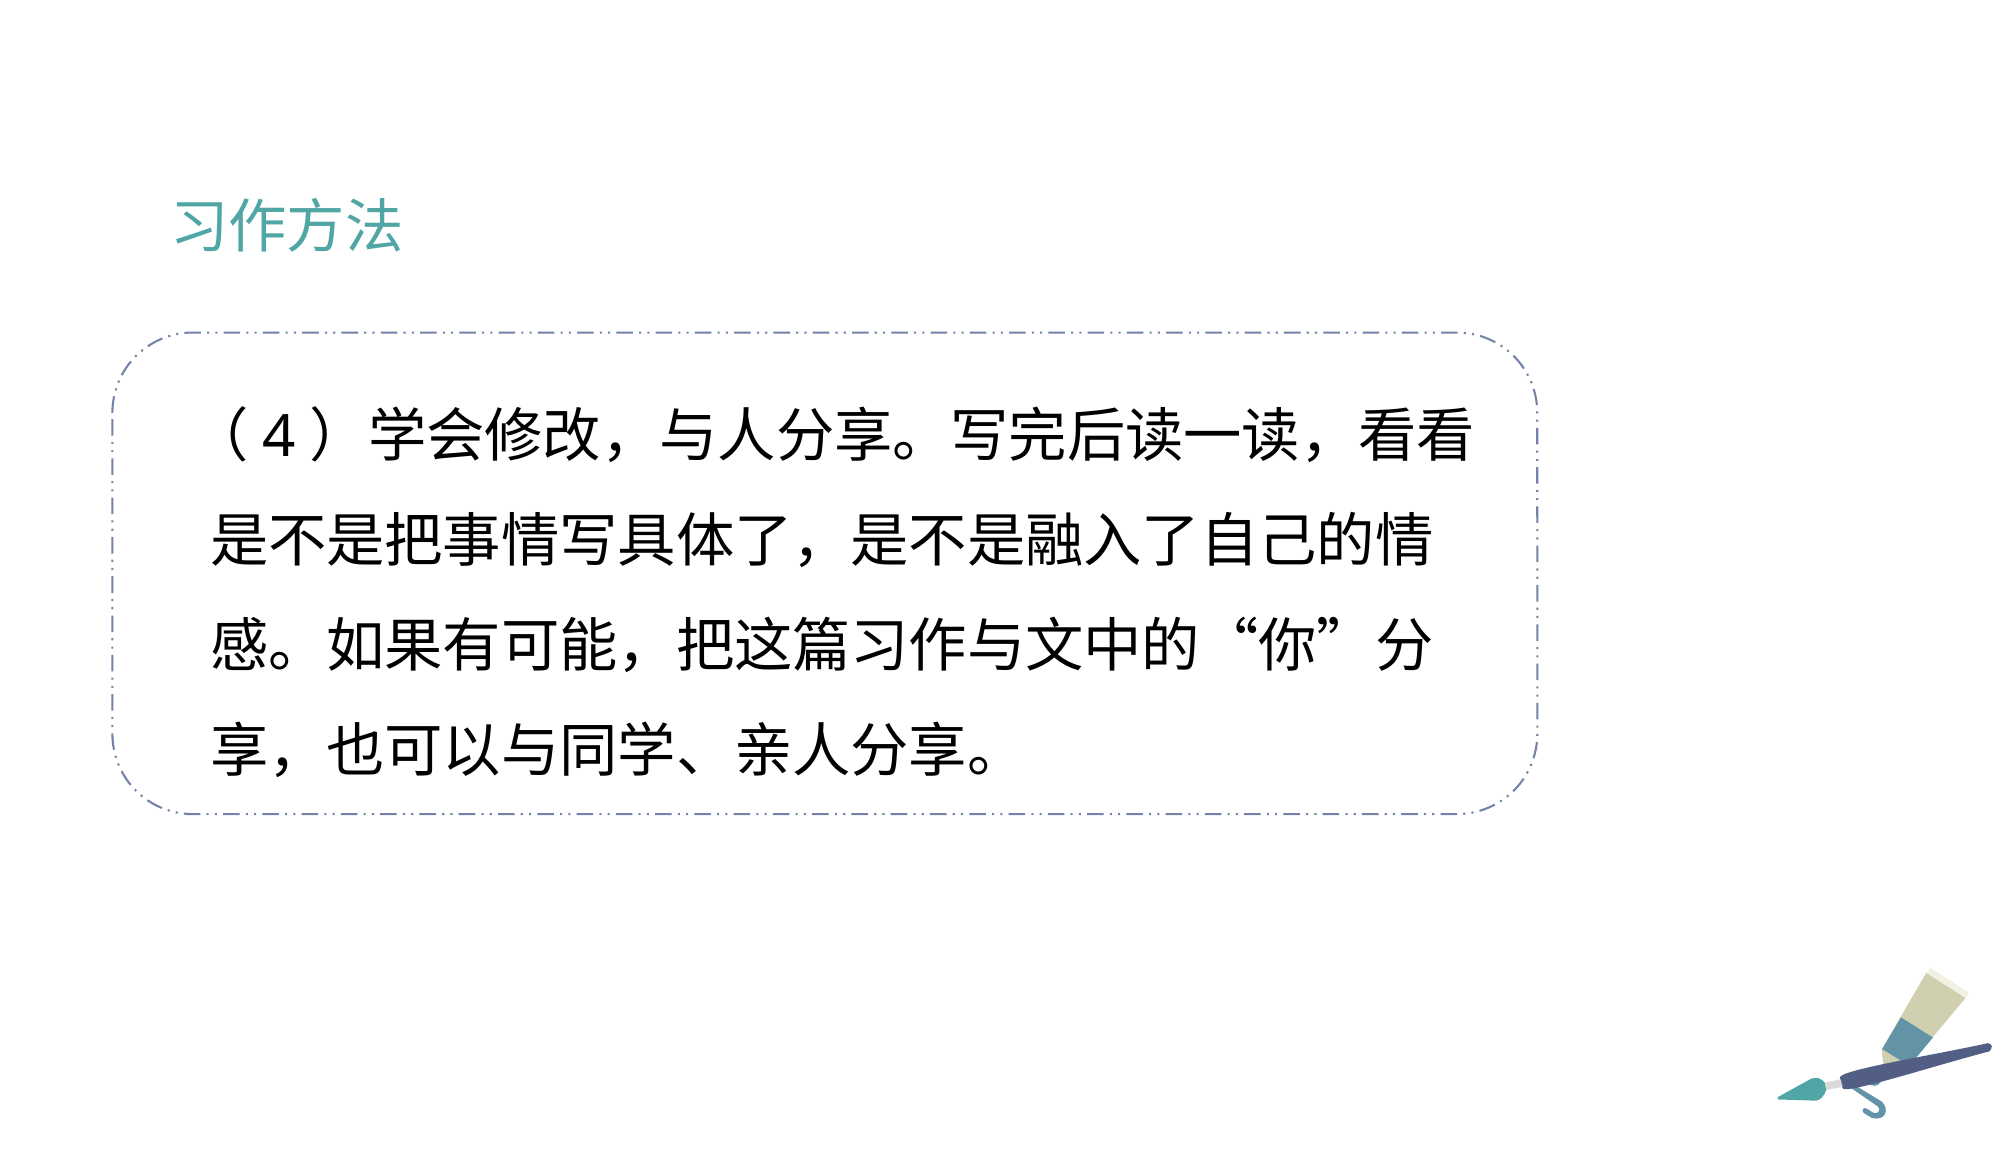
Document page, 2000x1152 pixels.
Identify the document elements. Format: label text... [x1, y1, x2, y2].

text_box （4）学会修改，与人分享。写完后读一读，看看是不是把事情写具体了，是不是融入了自己的情感。如果有可能，把这篇习作与文中的“你”分享，也可以与同学、亲人分享。 [111, 331, 1539, 816]
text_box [1811, 970, 1974, 1152]
text_box 习作方法 [155, 146, 419, 267]
